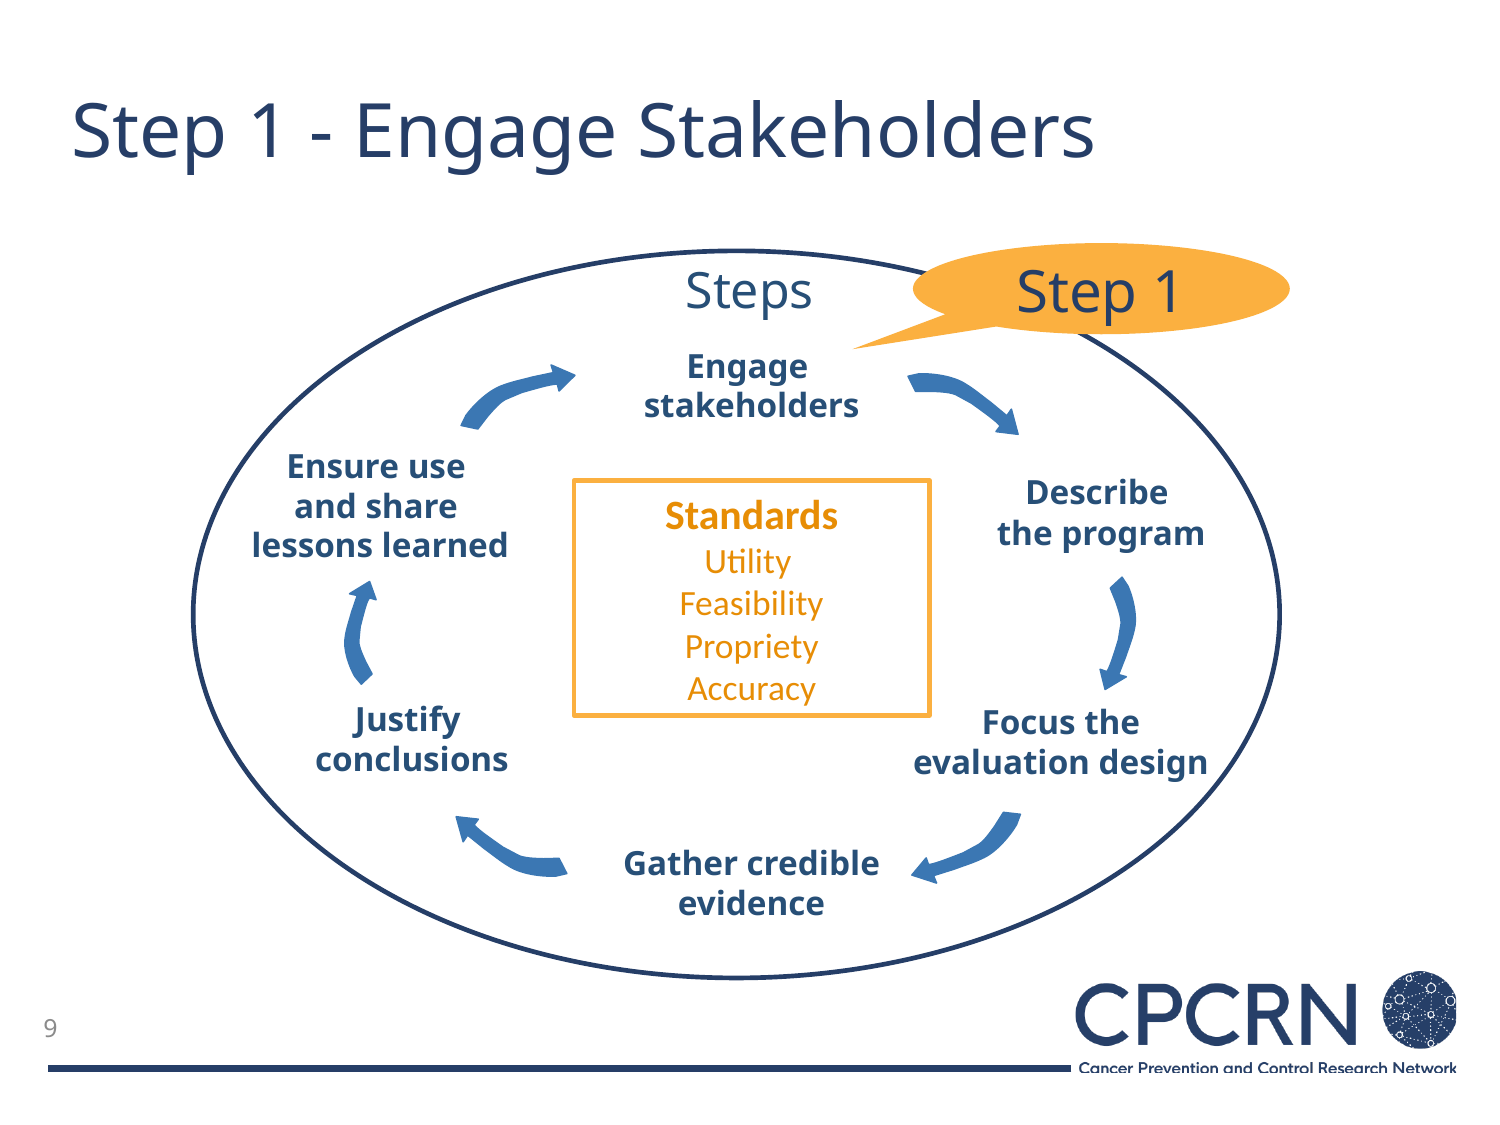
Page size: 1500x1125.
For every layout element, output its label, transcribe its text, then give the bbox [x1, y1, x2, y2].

text_box [911, 812, 1021, 884]
text_box Justify conclusions [291, 690, 533, 786]
text_box Engage stakeholders [581, 337, 922, 432]
text_box Describe the program [981, 464, 1222, 559]
text_box Step 1 [852, 242, 1291, 351]
text_box Gather credible evidence [581, 834, 922, 930]
text_box Focus the evaluation design [877, 693, 1245, 789]
title Step 1 - Engage Stakeholders [56, 51, 1500, 215]
text_box Standards Utility Feasibility Propriety Accuracy [574, 480, 930, 716]
text_box [461, 364, 575, 429]
text_box Ensure use and share lessons learned [210, 437, 551, 572]
text_box [193, 266, 1280, 978]
text_box [344, 581, 377, 685]
text_box [456, 816, 567, 877]
text_box Steps [579, 250, 921, 326]
slide_number 9 [28, 999, 379, 1060]
text_box [1100, 577, 1136, 690]
text_box [908, 373, 1019, 435]
